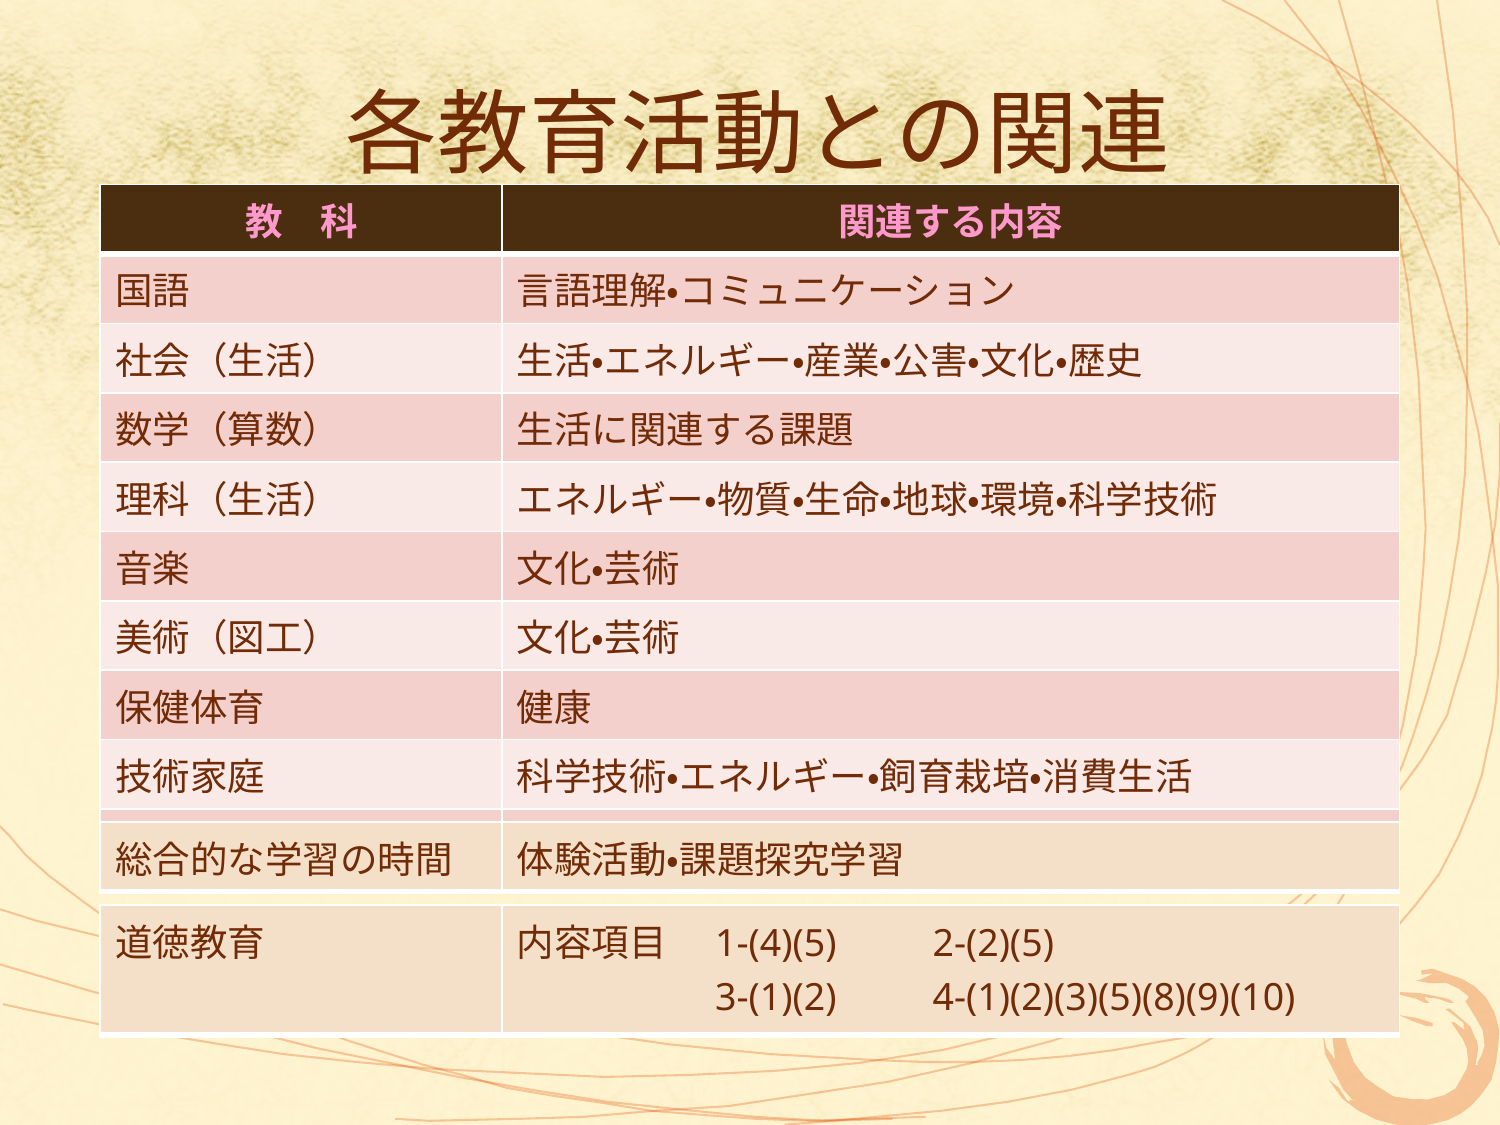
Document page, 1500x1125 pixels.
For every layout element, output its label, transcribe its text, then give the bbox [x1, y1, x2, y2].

table_cell 言語理解・コミュニケーション [503, 257, 1399, 323]
table_cell 健康 [503, 671, 1399, 739]
table_header 教 科 [101, 225, 501, 251]
table_header 関連する内容 [503, 225, 1399, 251]
table_cell 生活・エネルギー・産業・公害・文化・歴史 [503, 324, 1399, 392]
table_cell 技術家庭 [101, 740, 501, 808]
table_cell 美術（図工） [101, 602, 501, 669]
table_cell 国語 [101, 257, 501, 323]
table_header 総合的な学習の時間 [101, 823, 501, 889]
table_cell 社会（生活） [101, 324, 501, 392]
table_cell 理科（生活） [101, 463, 501, 531]
table_header 体験活動・課題探究学習 [503, 823, 1399, 889]
table_cell 生活に関連する課題 [503, 394, 1399, 461]
table_cell 文化・芸術 [503, 532, 1399, 600]
table_cell 数学（算数） [101, 394, 501, 461]
table_cell エネルギー・物質・生命・地球・環境・科学技術 [503, 463, 1399, 531]
title 各教育活動との関連 [29, 35, 1488, 225]
table_cell 文化・芸術 [503, 602, 1399, 669]
table_cell 保健体育 [101, 671, 501, 739]
table_cell 英語 [101, 810, 501, 821]
table_cell 音楽 [101, 532, 501, 600]
table_header 内容項目 1-(4)(5) 2-(2)(5) 3-(1)(2) 4-(1)(2)(3)(5)(8)(9)(10) [503, 906, 1399, 1032]
table_header 道徳教育 [101, 906, 501, 1032]
table_cell 科学技術・エネルギー・飼育栽培・消費生活 [503, 740, 1399, 808]
table_cell 国際理解・コミュニケーション [503, 810, 1399, 821]
